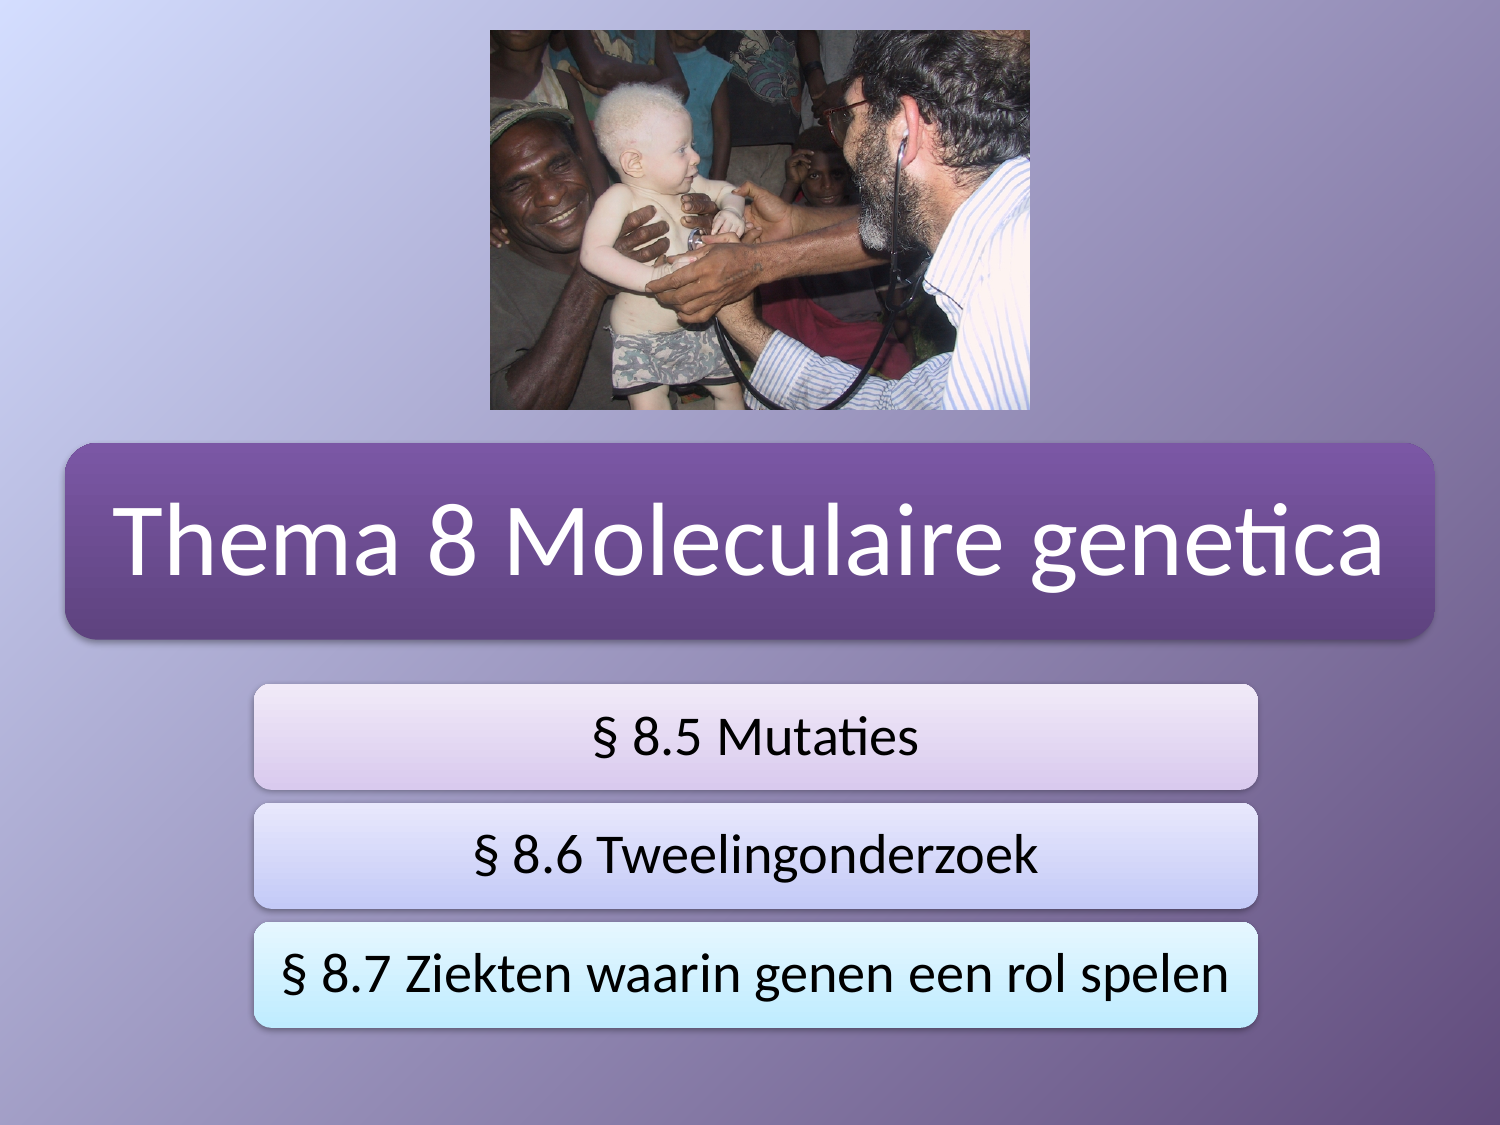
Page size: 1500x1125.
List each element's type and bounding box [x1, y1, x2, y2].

picture [489, 30, 1030, 410]
text_box [253, 668, 1259, 1043]
text_box [64, 420, 1436, 663]
